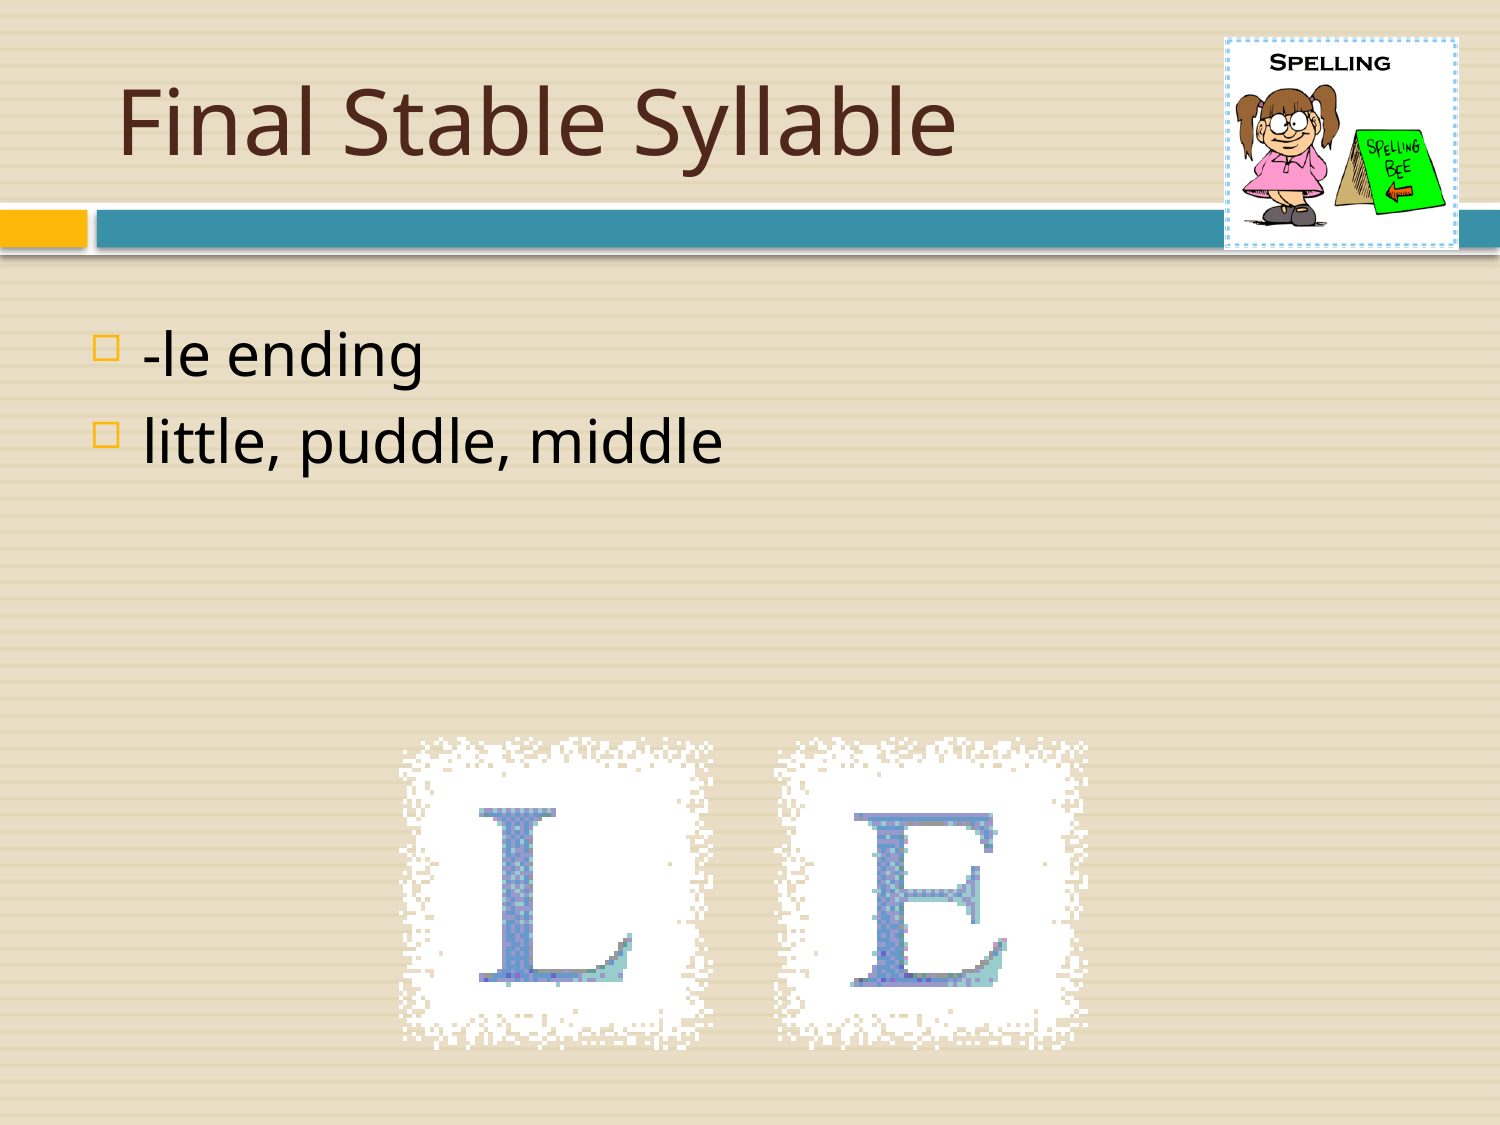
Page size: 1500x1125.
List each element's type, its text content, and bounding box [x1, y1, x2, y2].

picture [399, 737, 713, 1051]
title Final Stable Syllable [100, 37, 1223, 201]
list -le ending little, puddle, middle [74, 308, 1426, 738]
picture [774, 737, 1088, 1051]
picture [1224, 37, 1460, 251]
